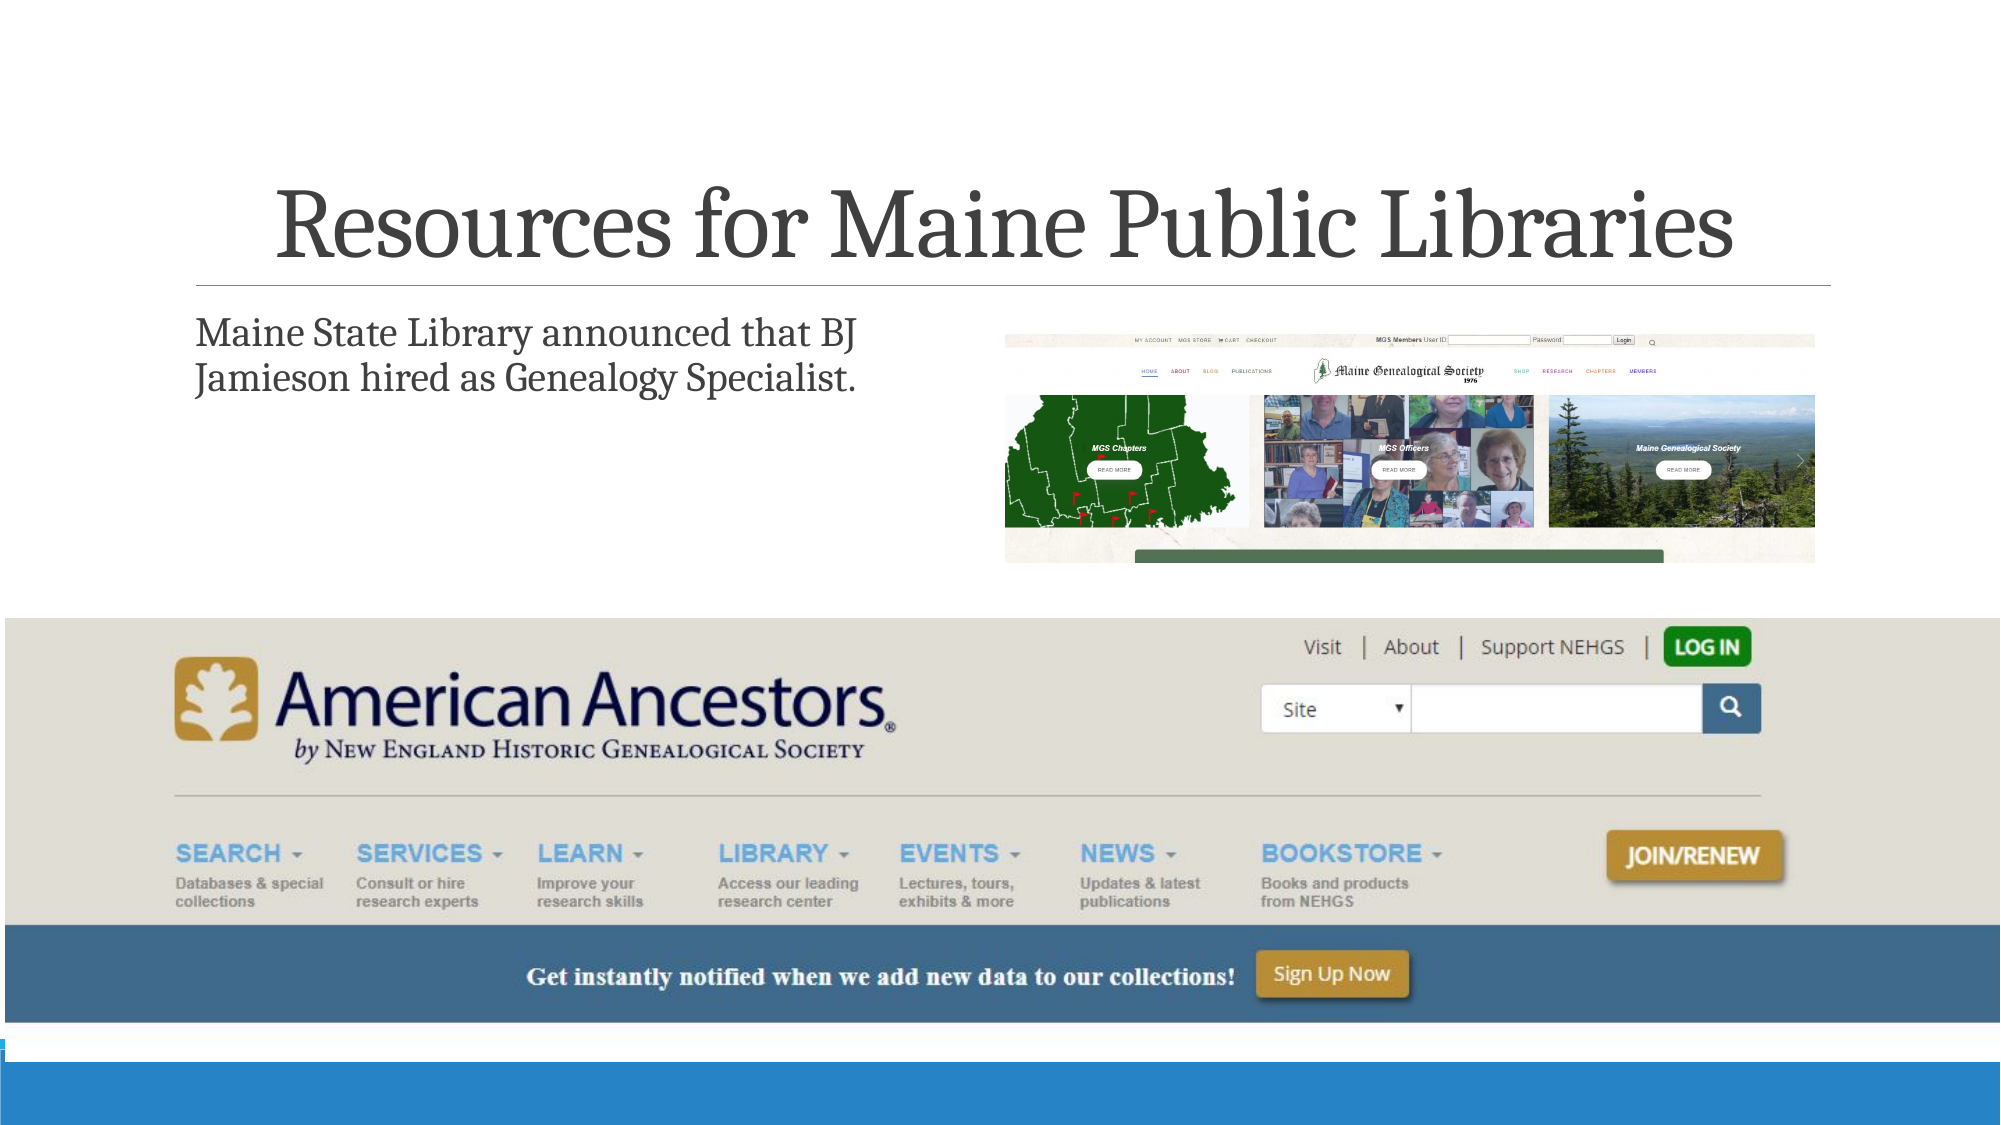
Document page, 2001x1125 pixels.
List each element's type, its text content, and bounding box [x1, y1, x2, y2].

list Maine State Library announced that BJ Jamieson hired as Genealogy Specialist. [180, 302, 990, 618]
title Resources for Maine Public Libraries [180, 47, 1830, 285]
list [1004, 334, 1816, 563]
picture [4, 618, 2000, 1062]
